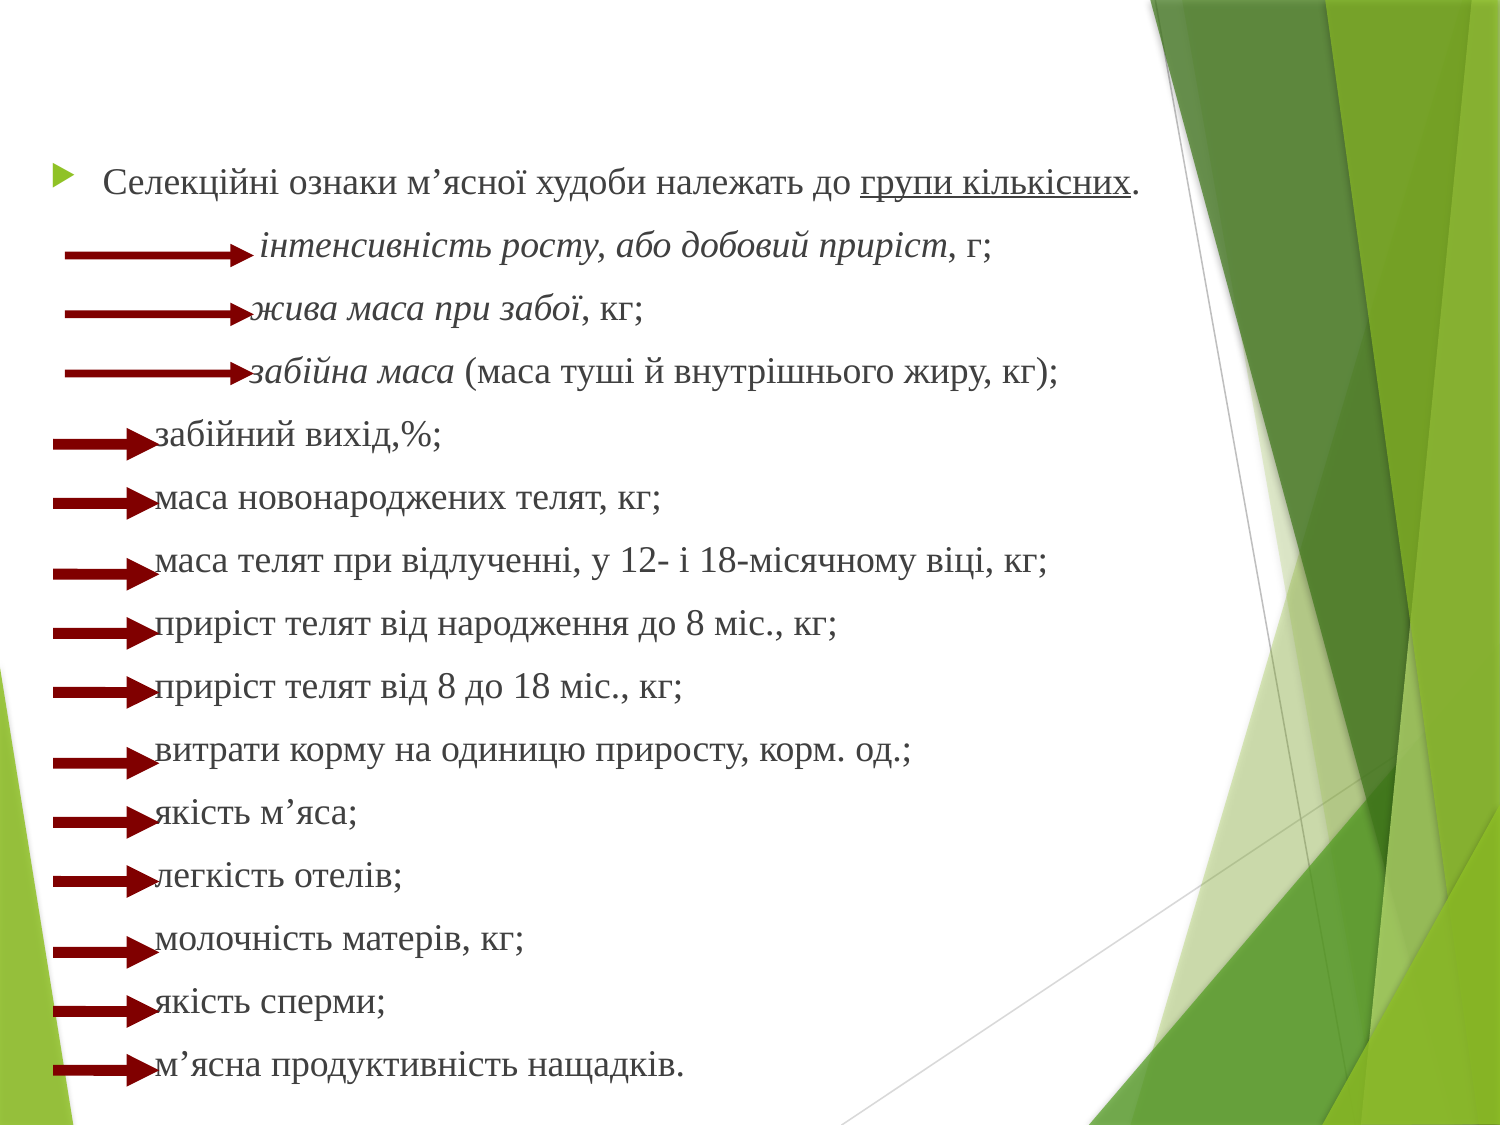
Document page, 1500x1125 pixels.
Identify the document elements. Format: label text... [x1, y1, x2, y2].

text_box [53, 686, 160, 699]
text_box [64, 367, 254, 380]
text_box [53, 946, 160, 959]
text_box [53, 1005, 160, 1018]
text_box [53, 627, 160, 640]
text_box [53, 568, 160, 581]
text_box [53, 816, 160, 829]
text_box [64, 308, 254, 321]
text_box [53, 757, 160, 770]
text_box [53, 497, 160, 510]
list Селекційні ознаки м’ясної худоби належать до групи кількісних. інтенсивність росту, або добовий приріст, г; жива маса при забої, кг; забійна маса (маса туші й внутрішнього жиру, кг); забійний вихід,%; маса новонароджених телят, кг; маса телят при відлученні, у 12- і 18-місячному віці, кг; приріст телят від народження до 8 міс., кг; приріст телят від 8 до 18 міс., кг; витрати корму на одиницю приросту, корм. од.; якість м’яса; легкість отелів; молочність матерів, кг; якість сперми; м’ясна продуктивність нащадків. [35, 149, 1500, 1102]
text_box [53, 875, 160, 888]
text_box [53, 1064, 160, 1077]
text_box [64, 249, 254, 262]
text_box [53, 438, 160, 451]
